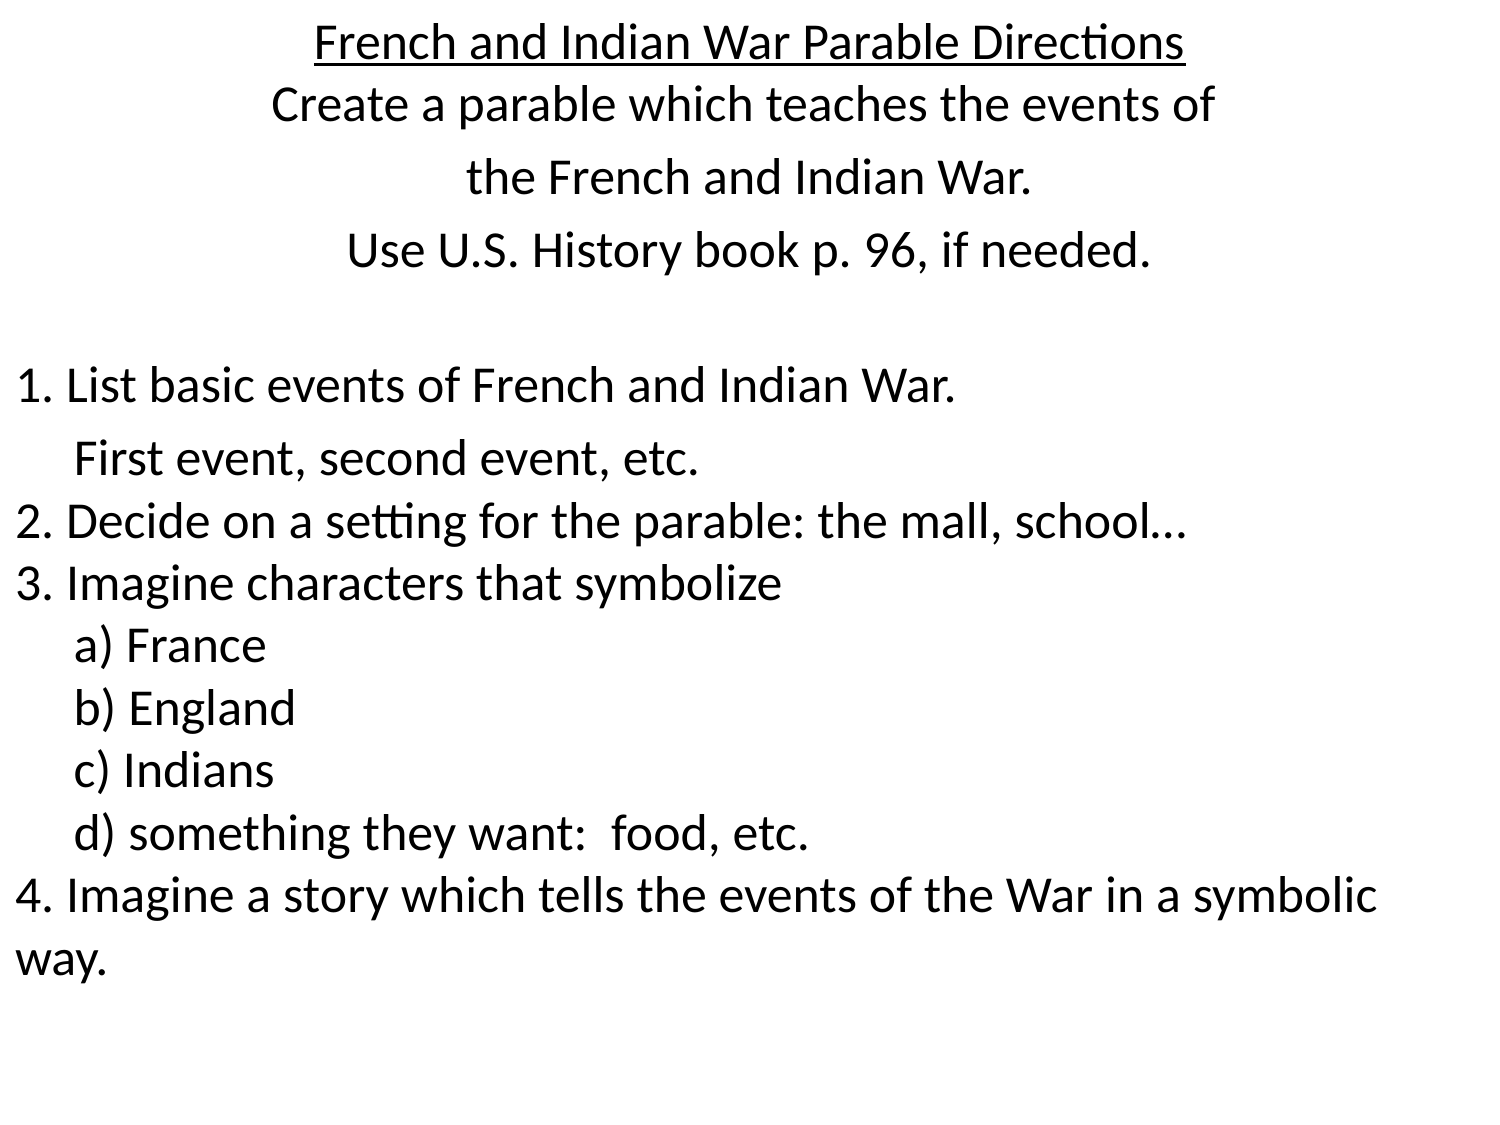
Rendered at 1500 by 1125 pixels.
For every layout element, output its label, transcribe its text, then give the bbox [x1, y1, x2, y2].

subtitle French and Indian War Parable Directions Create a parable which teaches the events of the French and Indian War. Use U.S. History book p. 96, if needed. 1. List basic events of French and Indian War. First event, second event, etc. 2. Decide on a setting for the parable: the mall, school… 3. Imagine characters that symbolize a) France b) England c) Indians d) something they want: food, etc. 4. Imagine a story which tells the events of the War in a symbolic way. [0, 0, 1500, 1125]
